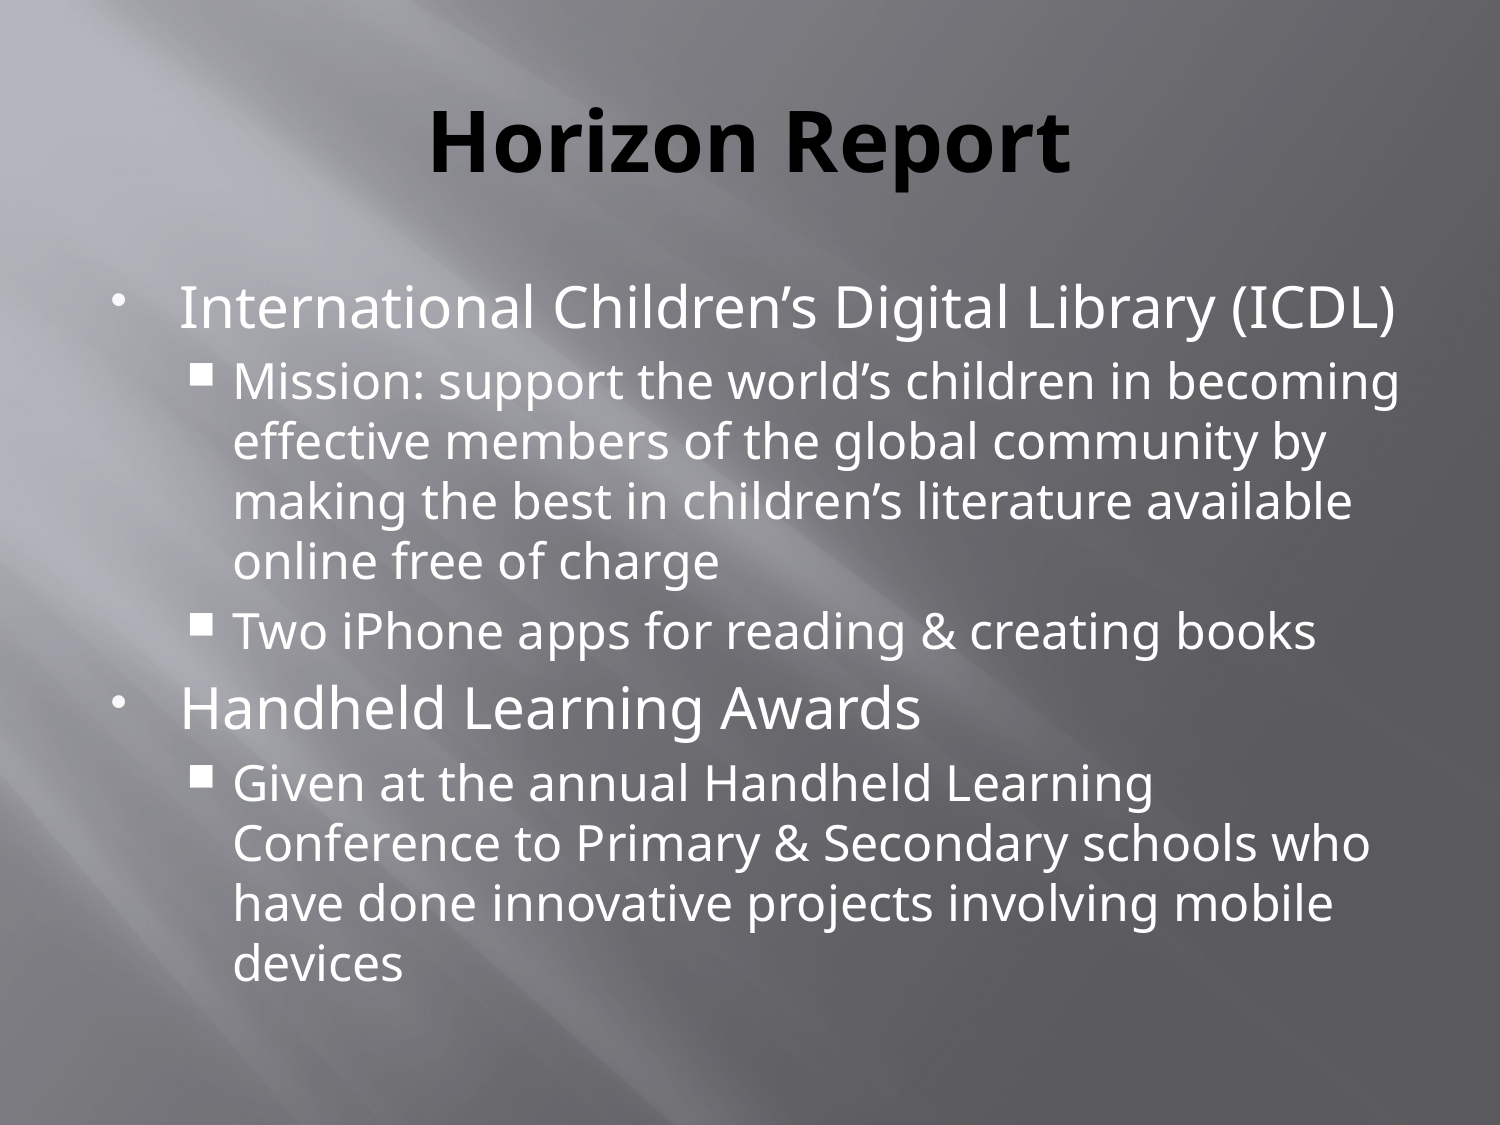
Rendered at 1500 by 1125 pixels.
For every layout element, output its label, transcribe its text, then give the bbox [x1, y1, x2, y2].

title Horizon Report [75, 45, 1425, 233]
list International Children’s Digital Library (ICDL) Mission: support the world’s children in becoming effective members of the global community by making the best in children’s literature available online free of charge Two iPhone apps for reading & creating books Handheld Learning Awards Given at the annual Handheld Learning Conference to Primary & Secondary schools who have done innovative projects involving mobile devices [75, 262, 1425, 1035]
